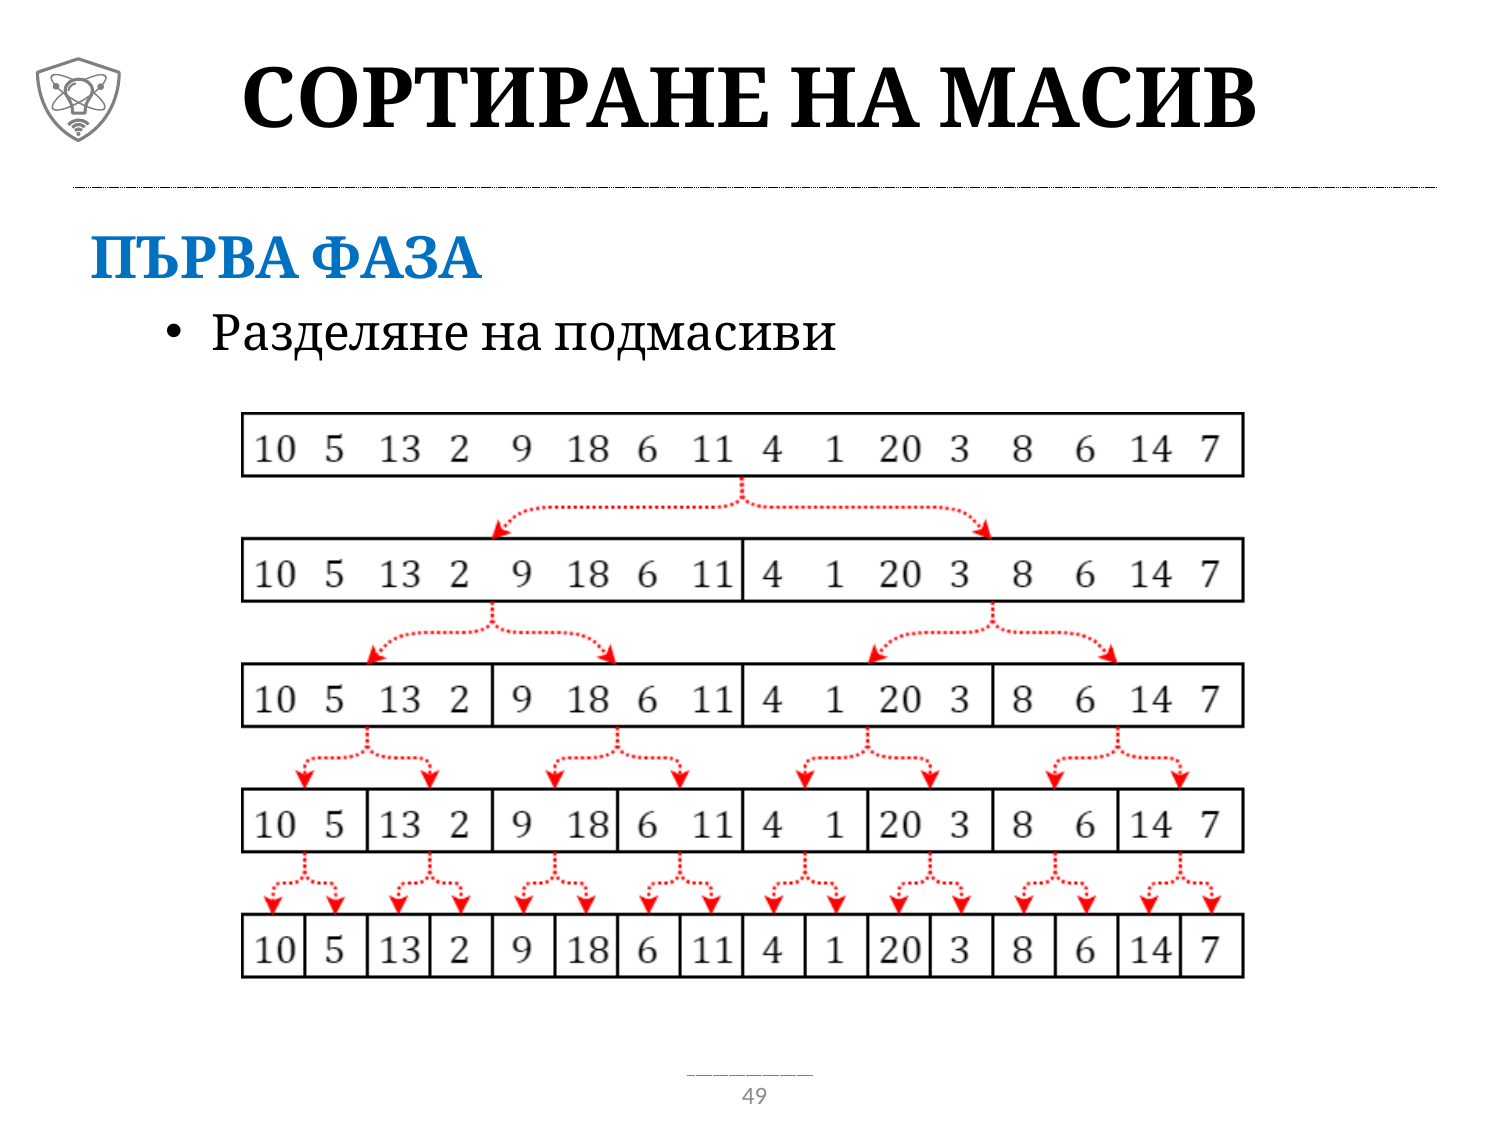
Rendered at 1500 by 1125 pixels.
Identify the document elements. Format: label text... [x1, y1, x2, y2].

slide_number 49 [579, 1065, 930, 1125]
title Сортиране на масив [0, 0, 1500, 188]
list Първа фаза Разделяне на подмасиви [75, 212, 1450, 1063]
picture [240, 412, 1248, 982]
